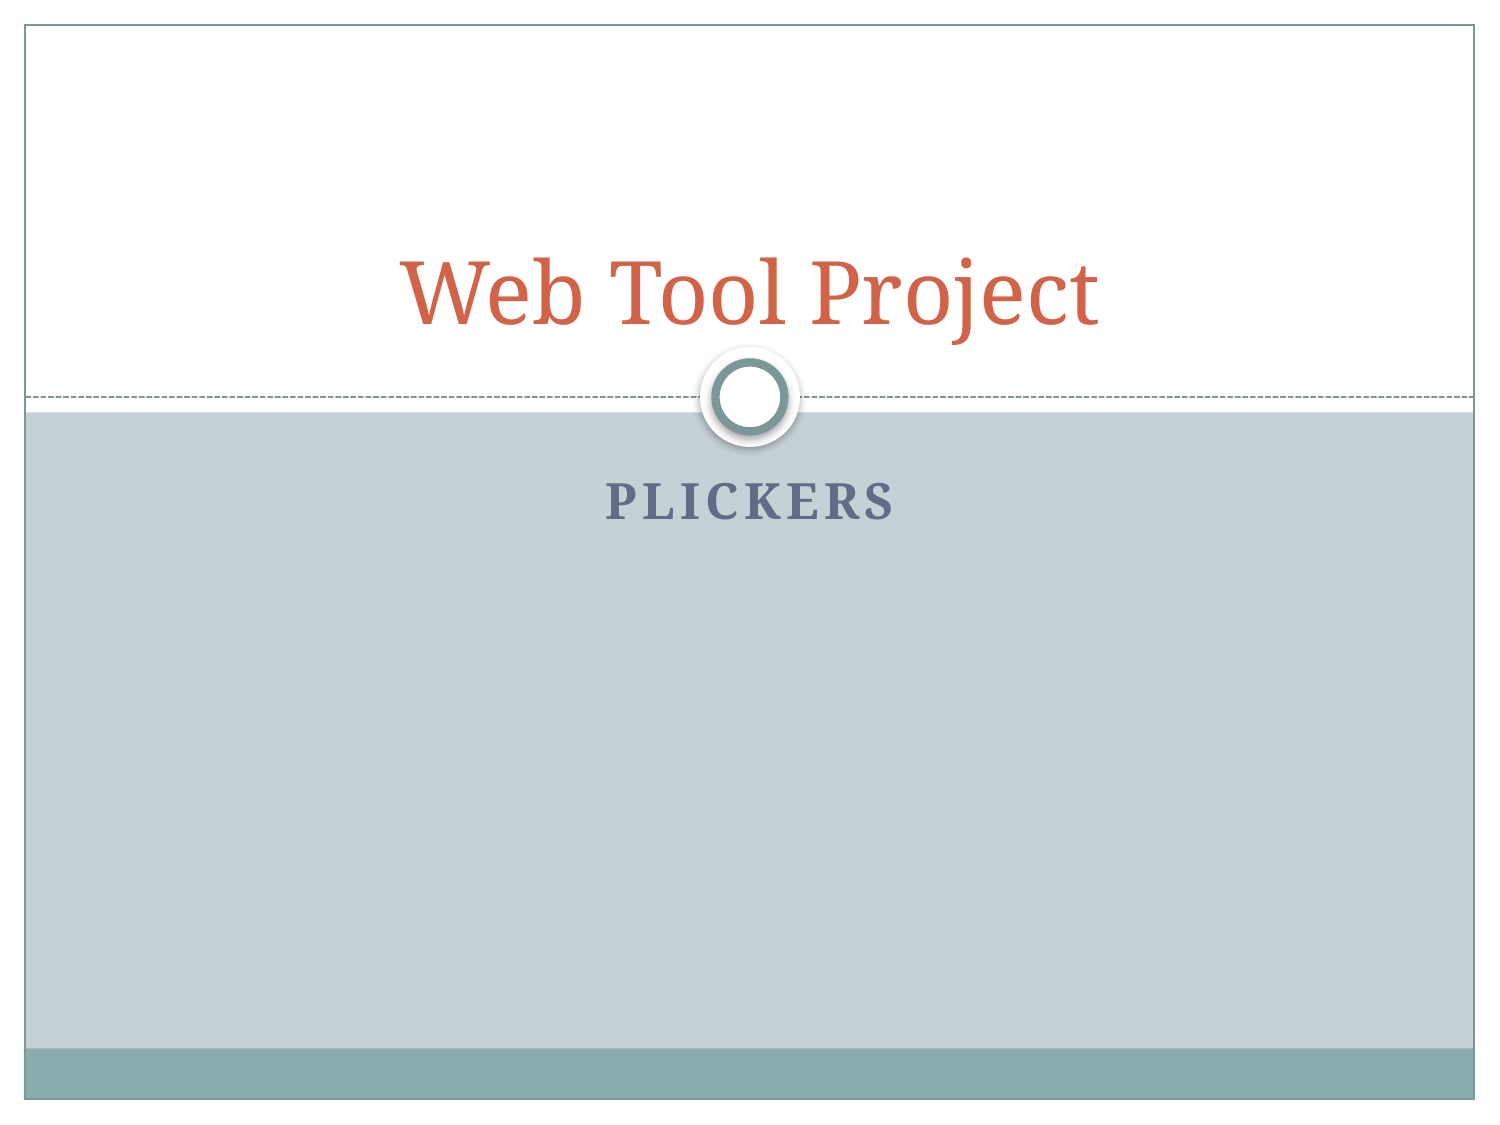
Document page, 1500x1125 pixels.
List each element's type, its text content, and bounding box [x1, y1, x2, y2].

subtitle Plickers [225, 462, 1275, 750]
title Web Tool Project [112, 62, 1388, 350]
